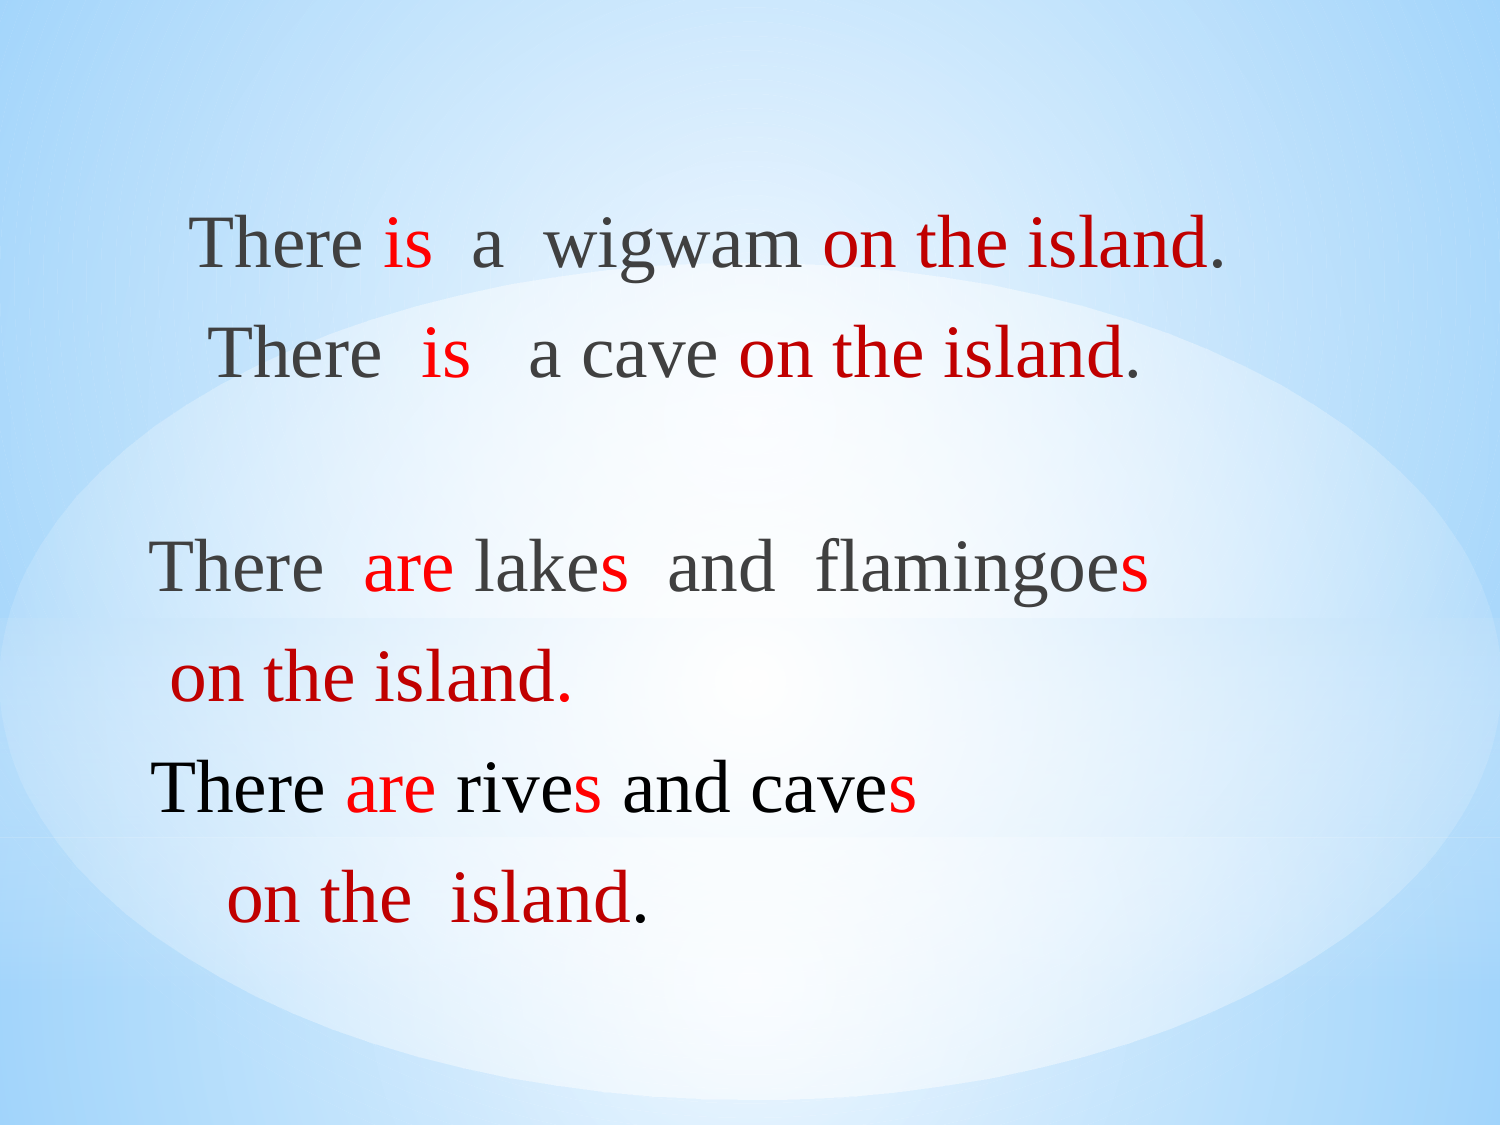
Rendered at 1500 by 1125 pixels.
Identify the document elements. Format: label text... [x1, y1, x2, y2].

list There is a wigwam on the island. There is a cave on the island. There are lakes and flamingoes on the island. There are rives and caves on the island. [53, 184, 1471, 965]
